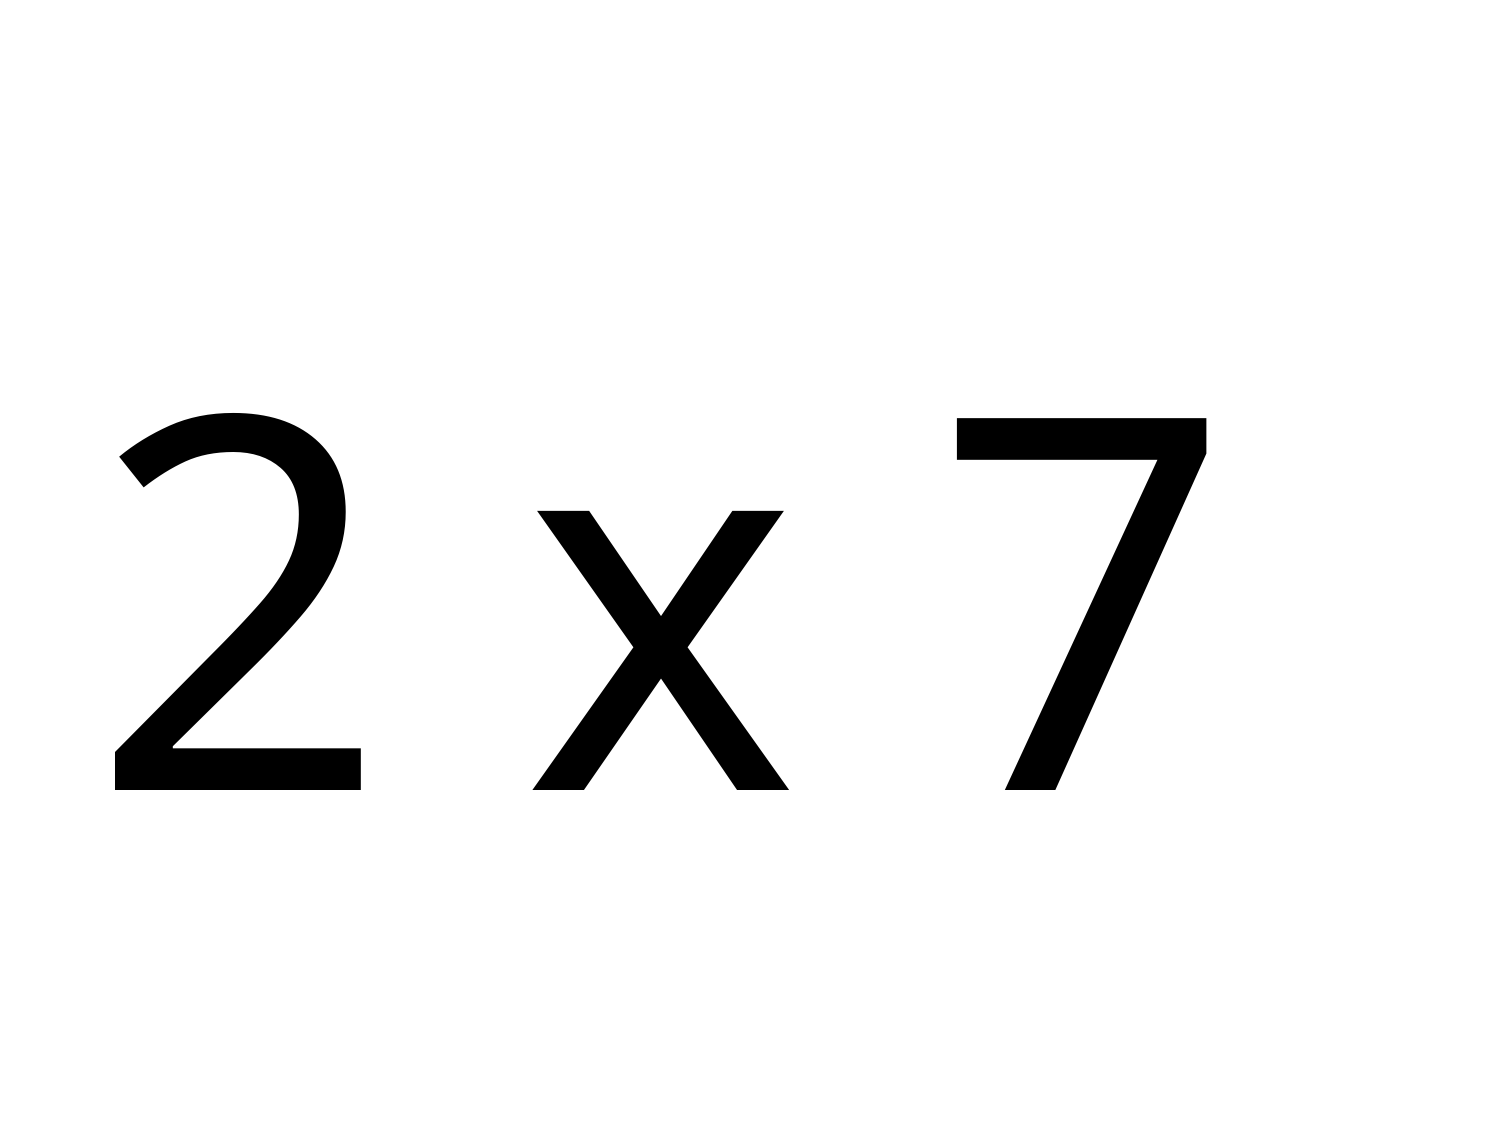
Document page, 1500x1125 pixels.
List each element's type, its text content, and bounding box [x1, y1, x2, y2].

list 2 x 7 [75, 262, 1425, 1005]
